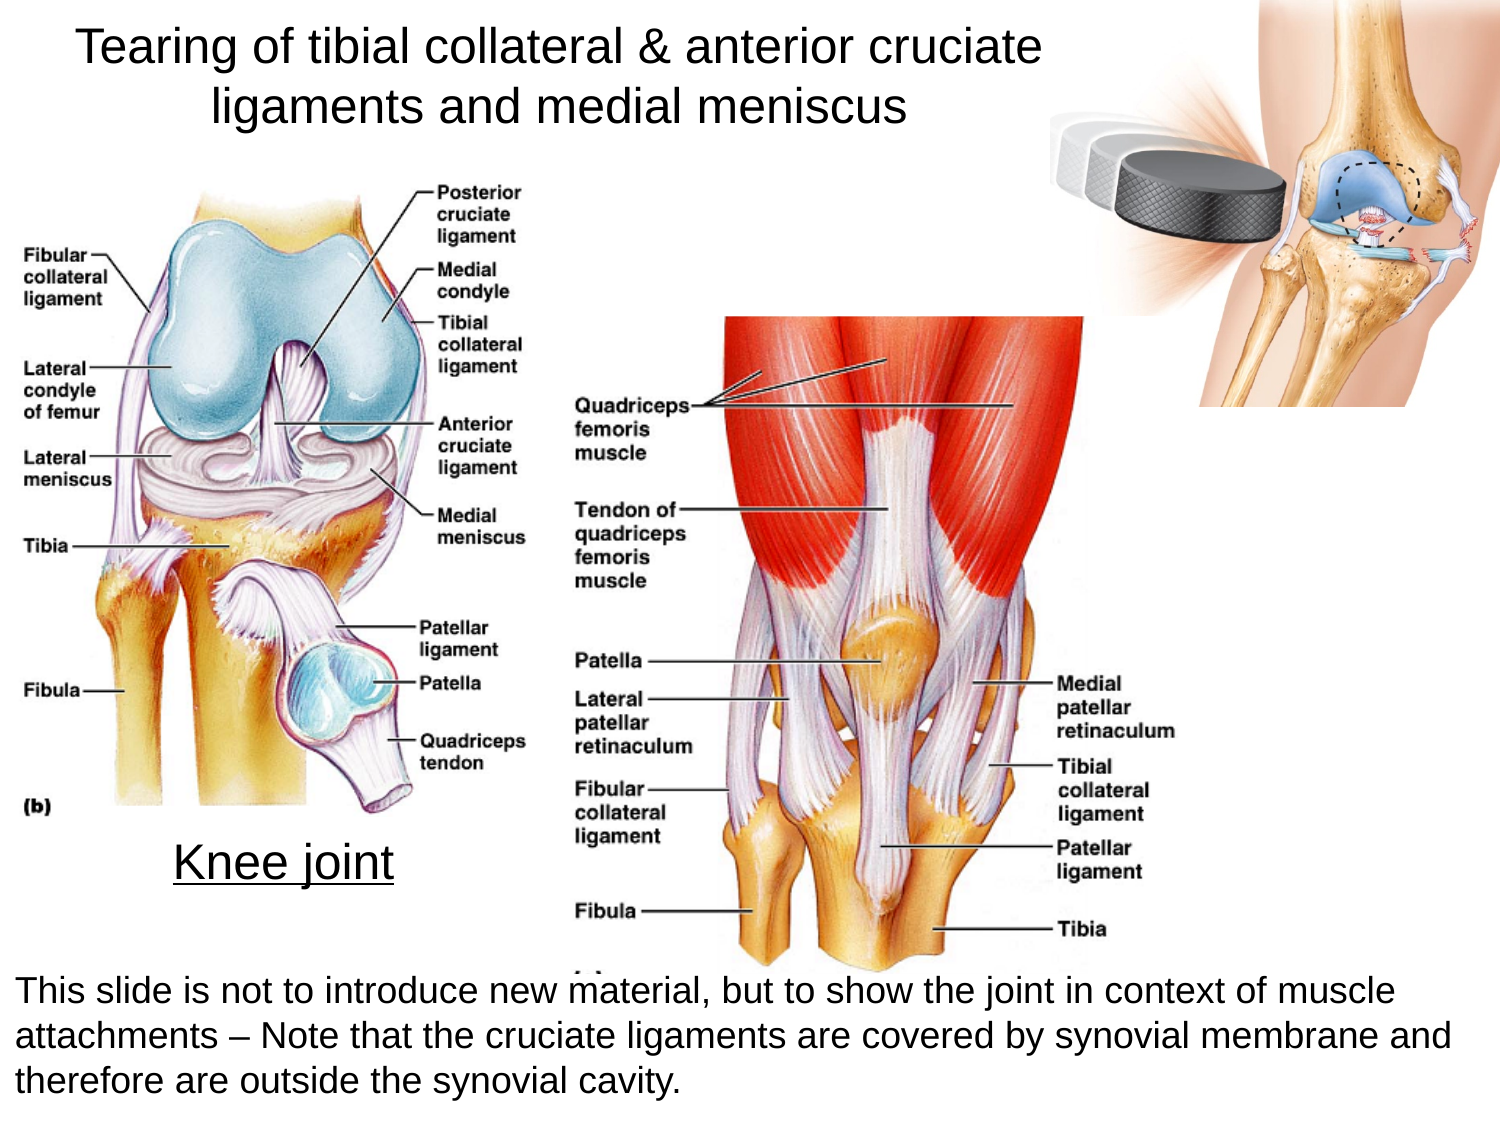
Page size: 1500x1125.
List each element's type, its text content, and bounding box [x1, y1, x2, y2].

picture [550, 0, 1500, 974]
picture [7, 163, 545, 817]
text_box This slide is not to introduce new material, but to show the joint in context of muscle attachments – Note that the cruciate ligaments are covered by synovial membrane and therefore are outside the synovial cavity. [0, 958, 1500, 1109]
text_box Knee joint [157, 825, 410, 898]
text_box Tearing of tibial collateral & anterior cruciate ligaments and medial meniscus [38, 6, 1044, 141]
